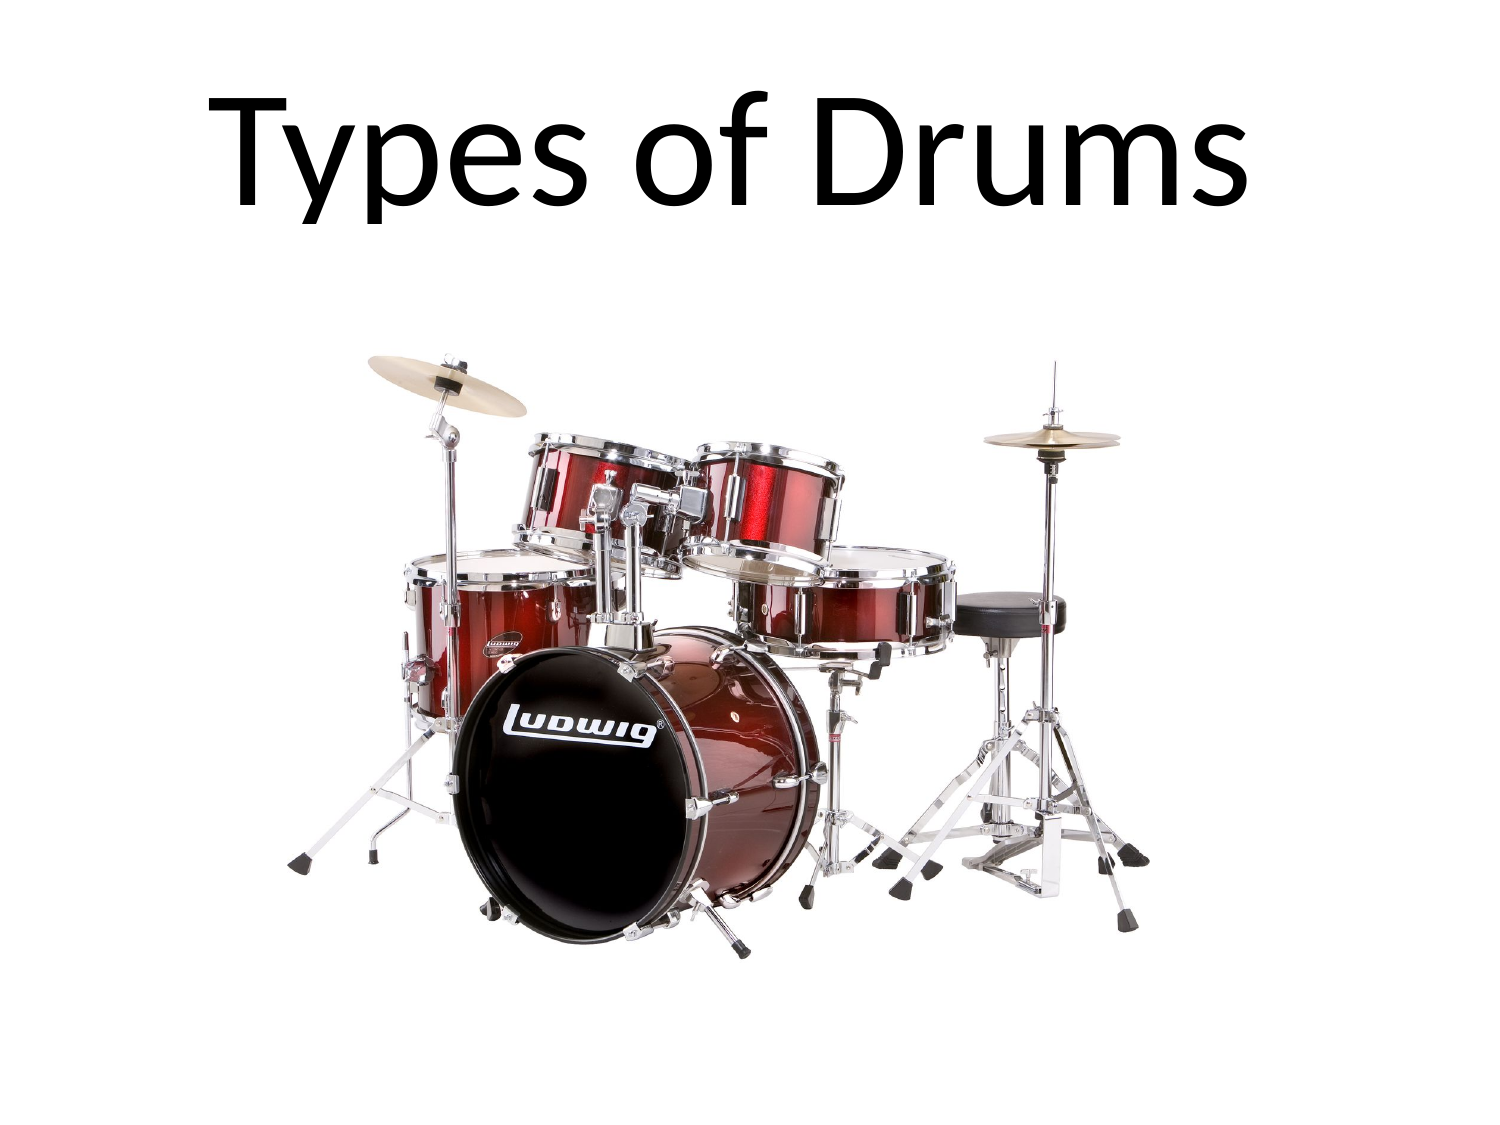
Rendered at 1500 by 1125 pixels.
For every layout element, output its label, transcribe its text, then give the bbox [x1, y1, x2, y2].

title Types of Drums [75, 45, 1425, 233]
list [287, 224, 1151, 1088]
